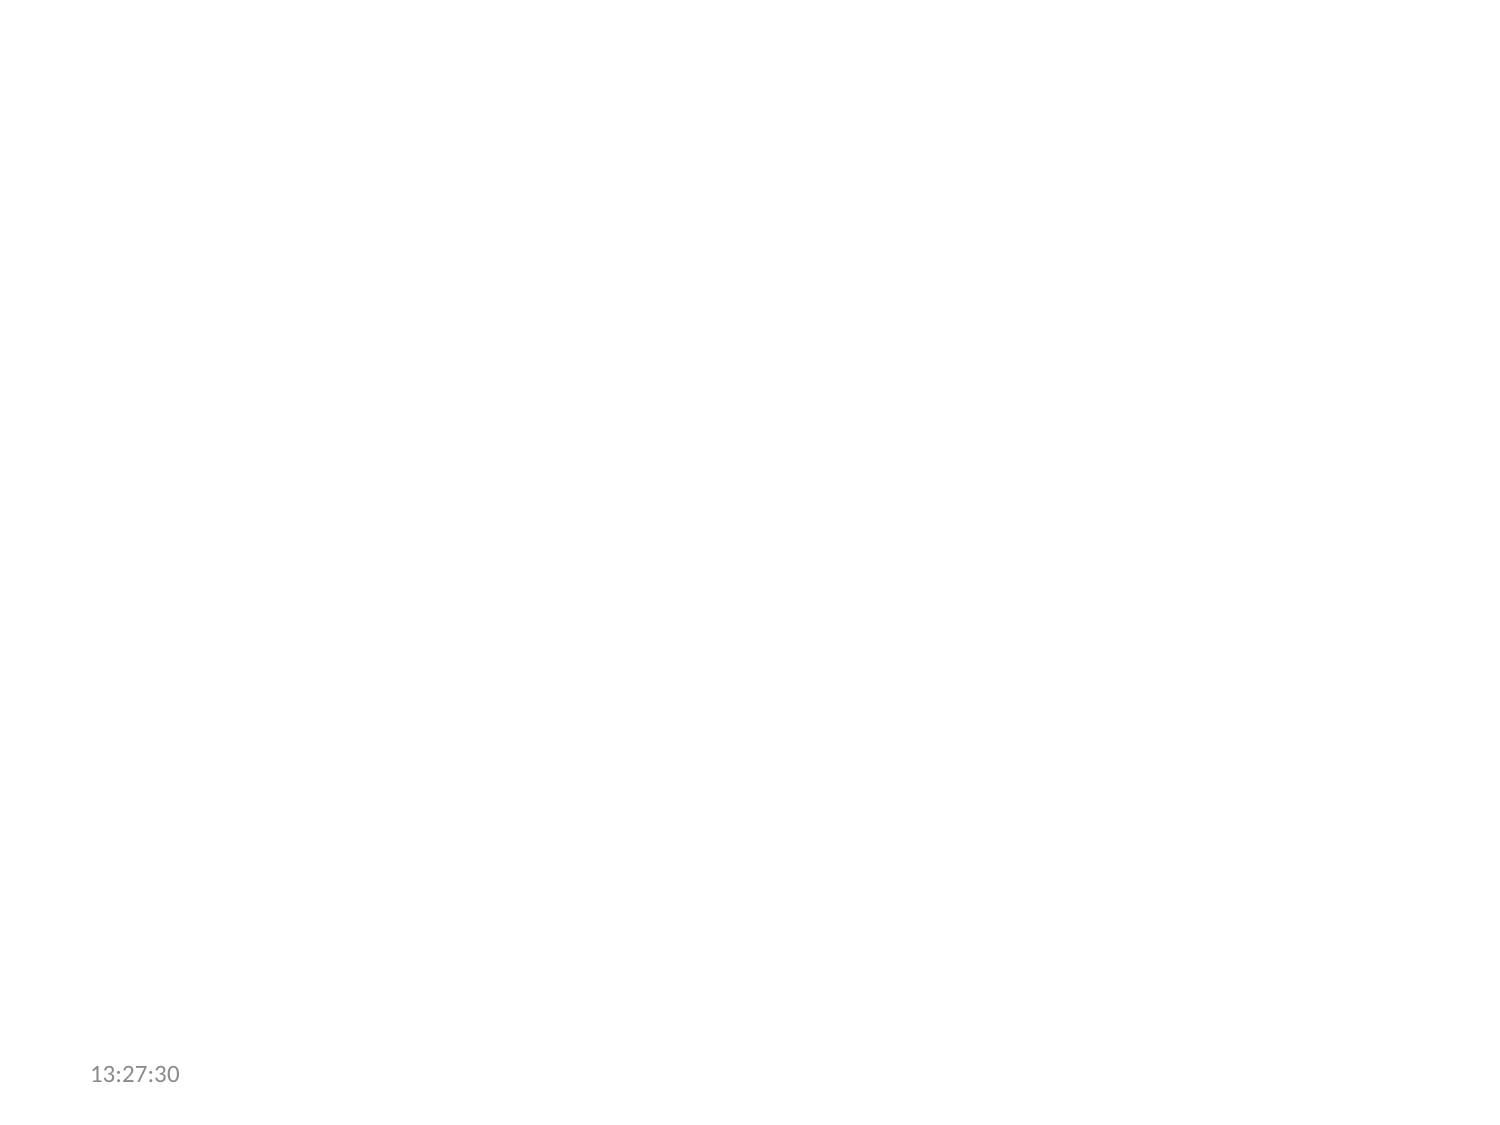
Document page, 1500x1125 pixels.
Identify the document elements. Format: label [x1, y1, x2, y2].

slide_number [75, 1042, 425, 1103]
